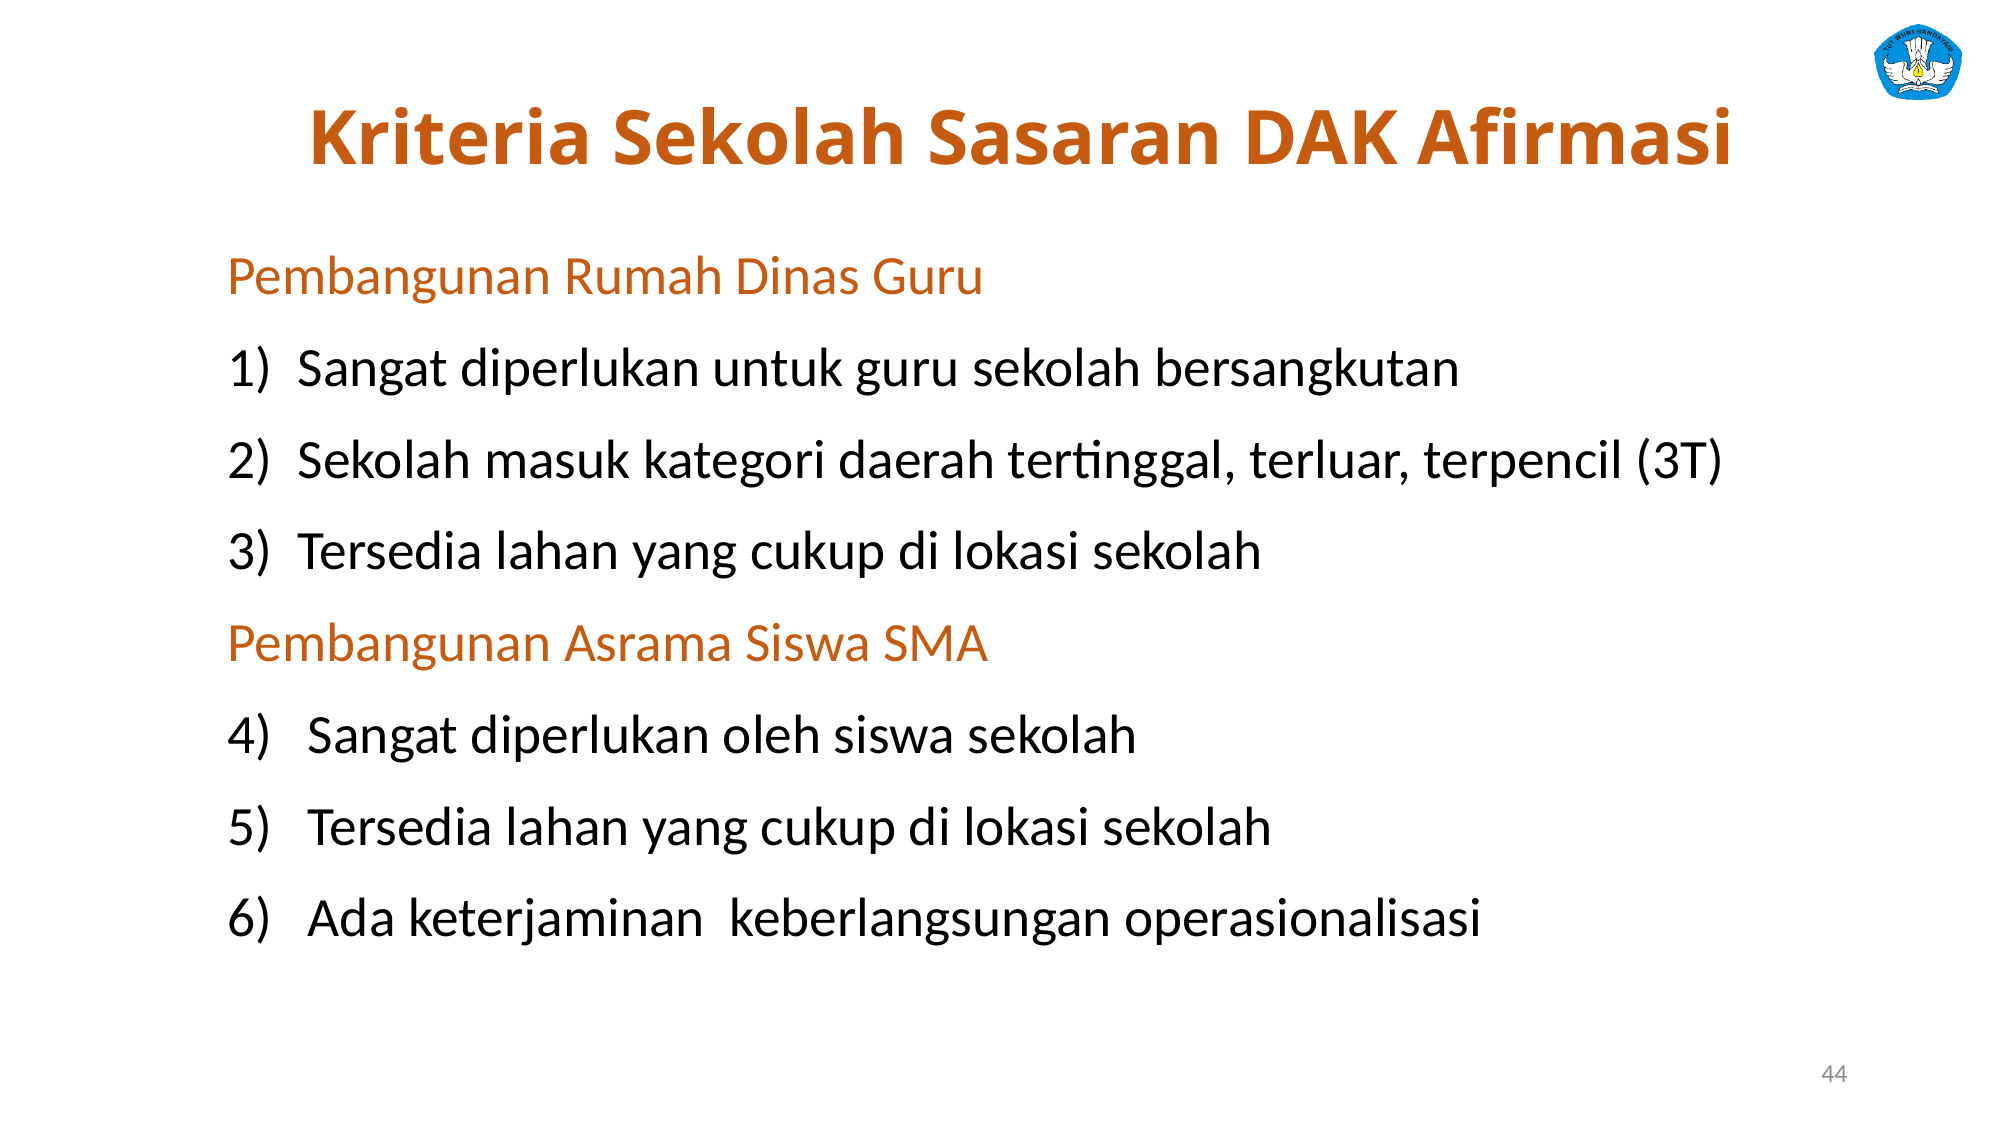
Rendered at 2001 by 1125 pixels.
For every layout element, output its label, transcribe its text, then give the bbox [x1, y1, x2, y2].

picture [1874, 24, 1913, 51]
picture [1924, 24, 1962, 49]
list Pembangunan Rumah Dinas Guru Sangat diperlukan untuk guru sekolah bersangkutan Sekolah masuk kategori daerah tertinggal, terluar, terpencil (3T) Tersedia lahan yang cukup di lokasi sekolah Pembangunan Asrama Siswa SMA Sangat diperlukan oleh siswa sekolah Tersedia lahan yang cukup di lokasi sekolah Ada keterjaminan keberlangsungan operasionalisasi [212, 218, 1859, 1030]
picture [1874, 61, 1902, 100]
picture [1884, 37, 1953, 92]
title Kriteria Sekolah Sasaran DAK Afirmasi [278, 62, 1764, 218]
picture [1934, 67, 1962, 100]
slide_number 44 [1412, 1042, 1863, 1103]
